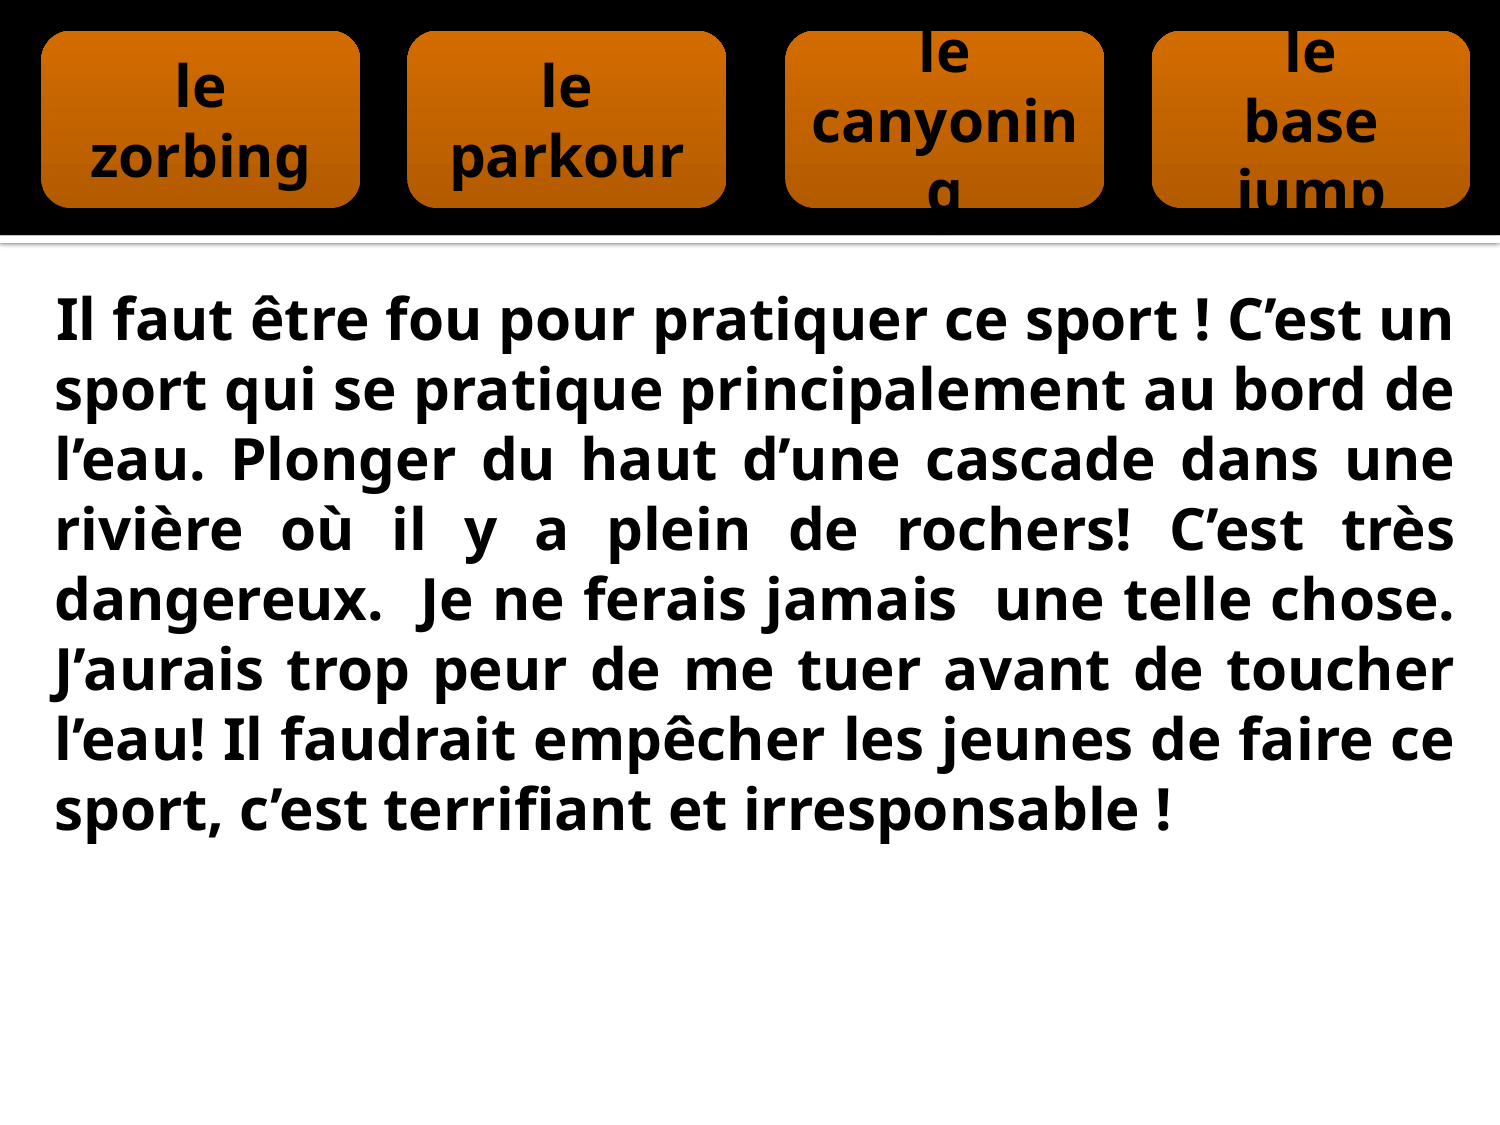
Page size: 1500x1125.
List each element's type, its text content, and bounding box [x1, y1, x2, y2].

text_box le zorbing [41, 30, 361, 209]
text_box le base jump [1151, 30, 1471, 209]
text_box le canyoning [785, 30, 1105, 209]
text_box le parkour [407, 30, 727, 209]
list Il faut être fou pour pratiquer ce sport ! C’est un sport qui se pratique principalement au bord de l’eau. Plonger du haut d’une cascade dans une rivière où il y a plein de rochers! C’est très dangereux. Je ne ferais jamais une telle chose. J’aurais trop peur de me tuer avant de toucher l’eau! Il faudrait empêcher les jeunes de faire ce sport, c’est terrifiant et irresponsable ! [29, 266, 1471, 1095]
